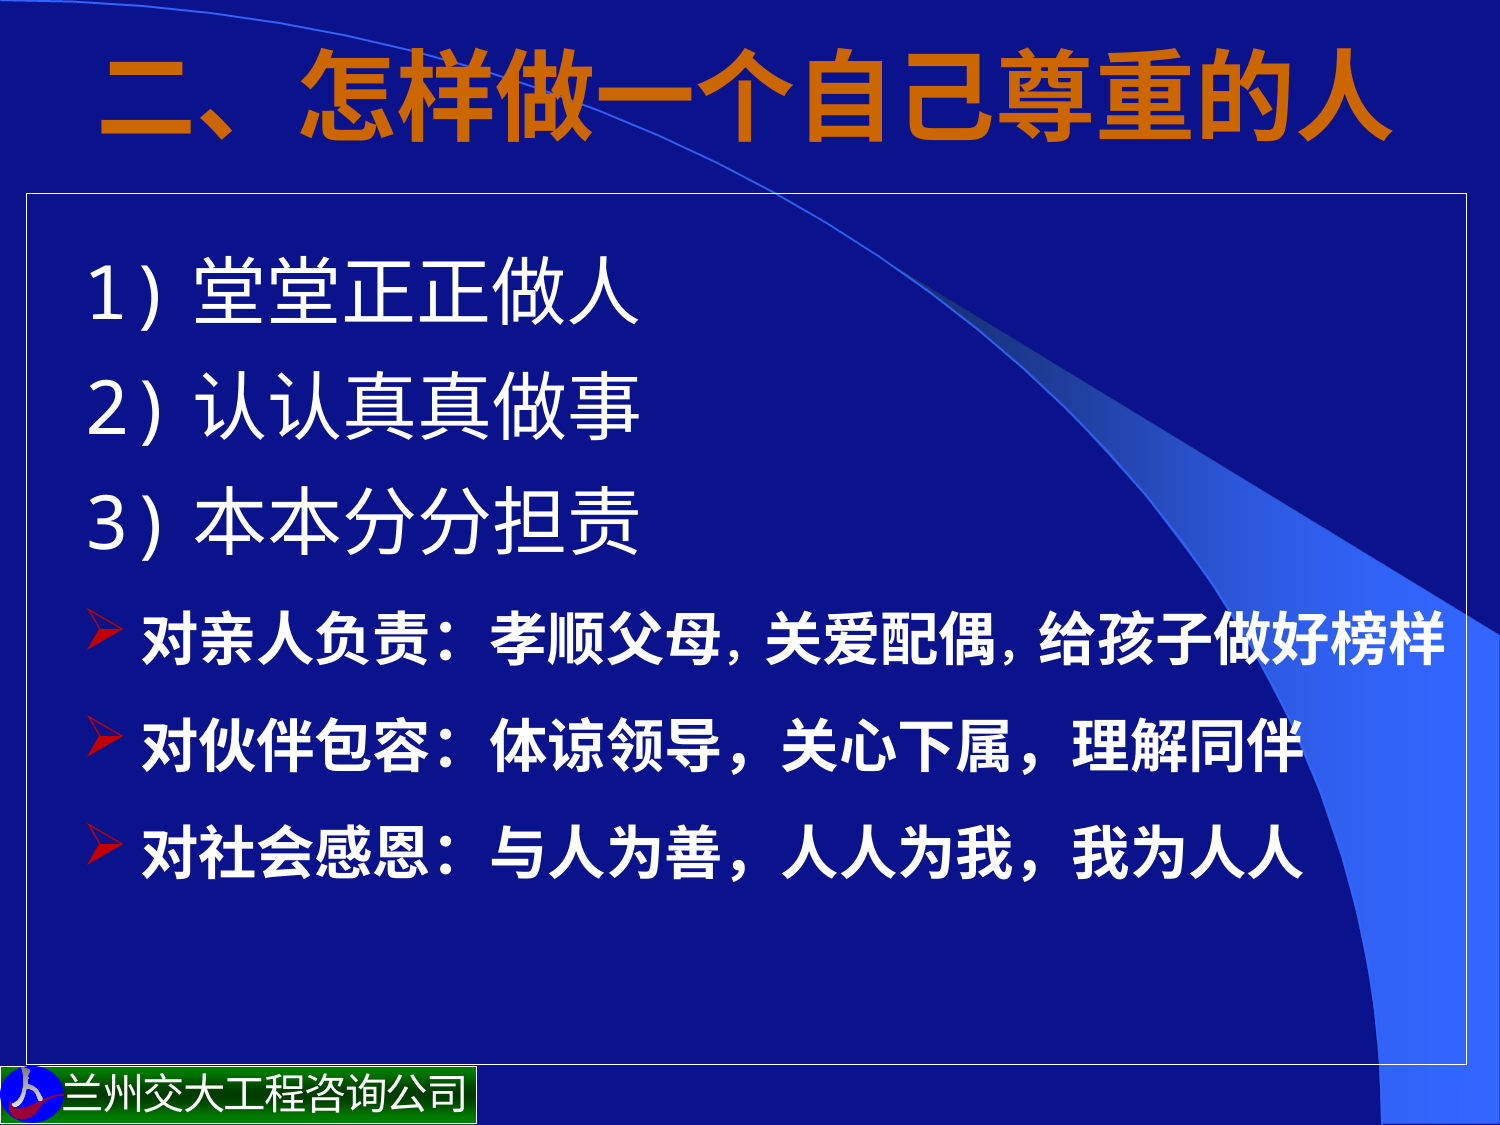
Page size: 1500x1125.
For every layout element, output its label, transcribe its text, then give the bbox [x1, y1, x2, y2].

picture [0, 0, 1500, 1125]
list 1)堂堂正正做人 2)认认真真做事 3)本本分分担责 对亲人负责：孝顺父母，关爱配偶，给孩子做好榜样 对伙伴包容：体谅领导，关心下属，理解同伴 对社会感恩：与人为善，人人为我，我为人人 [26, 193, 1467, 1065]
title 二、怎样做一个自己尊重的人 [26, 0, 1467, 188]
